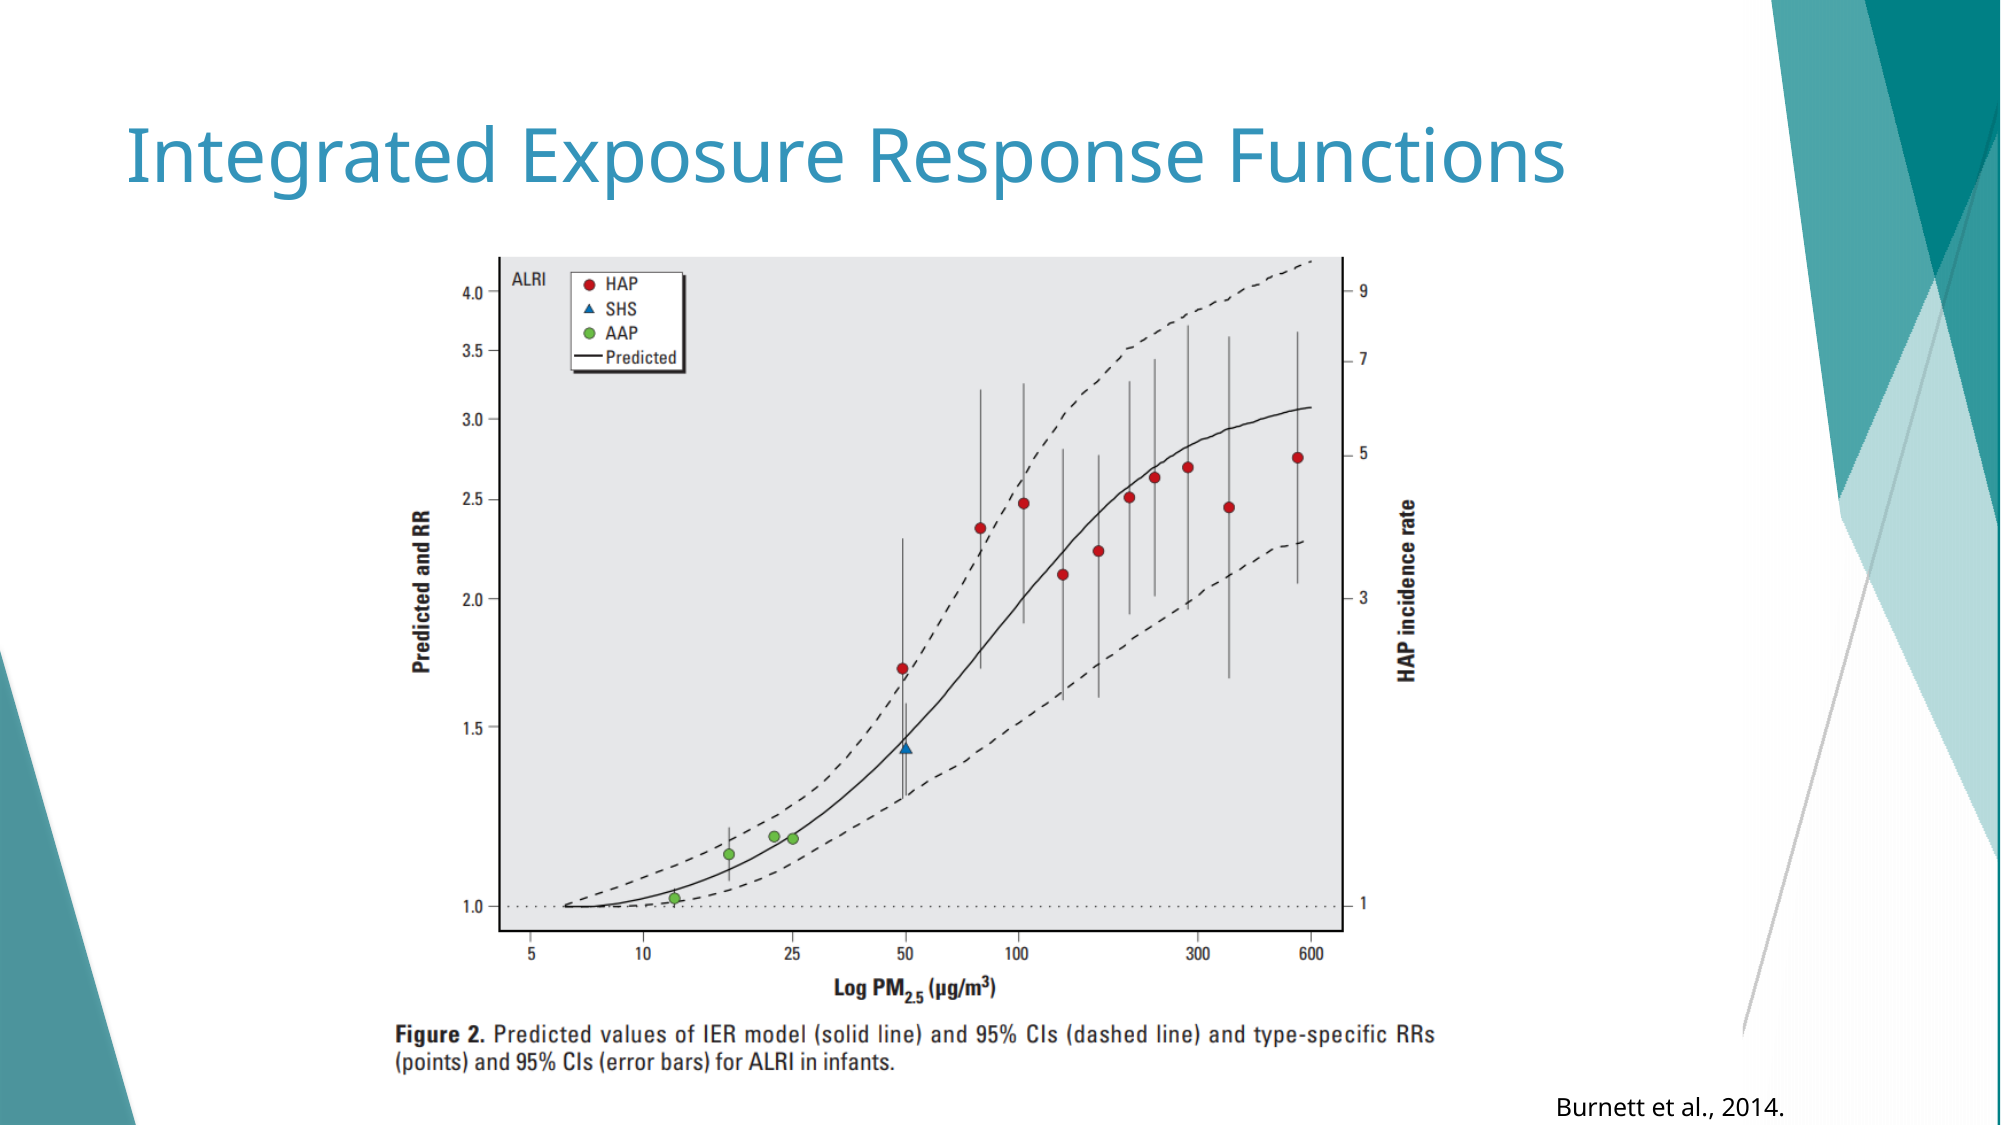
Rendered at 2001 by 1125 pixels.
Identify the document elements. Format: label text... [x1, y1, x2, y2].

picture [1742, 0, 1998, 1084]
title Integrated Exposure Response Functions [111, 99, 1899, 317]
picture [385, 242, 1447, 1085]
text_box Burnett et al., 2014. [1541, 1084, 2000, 1125]
